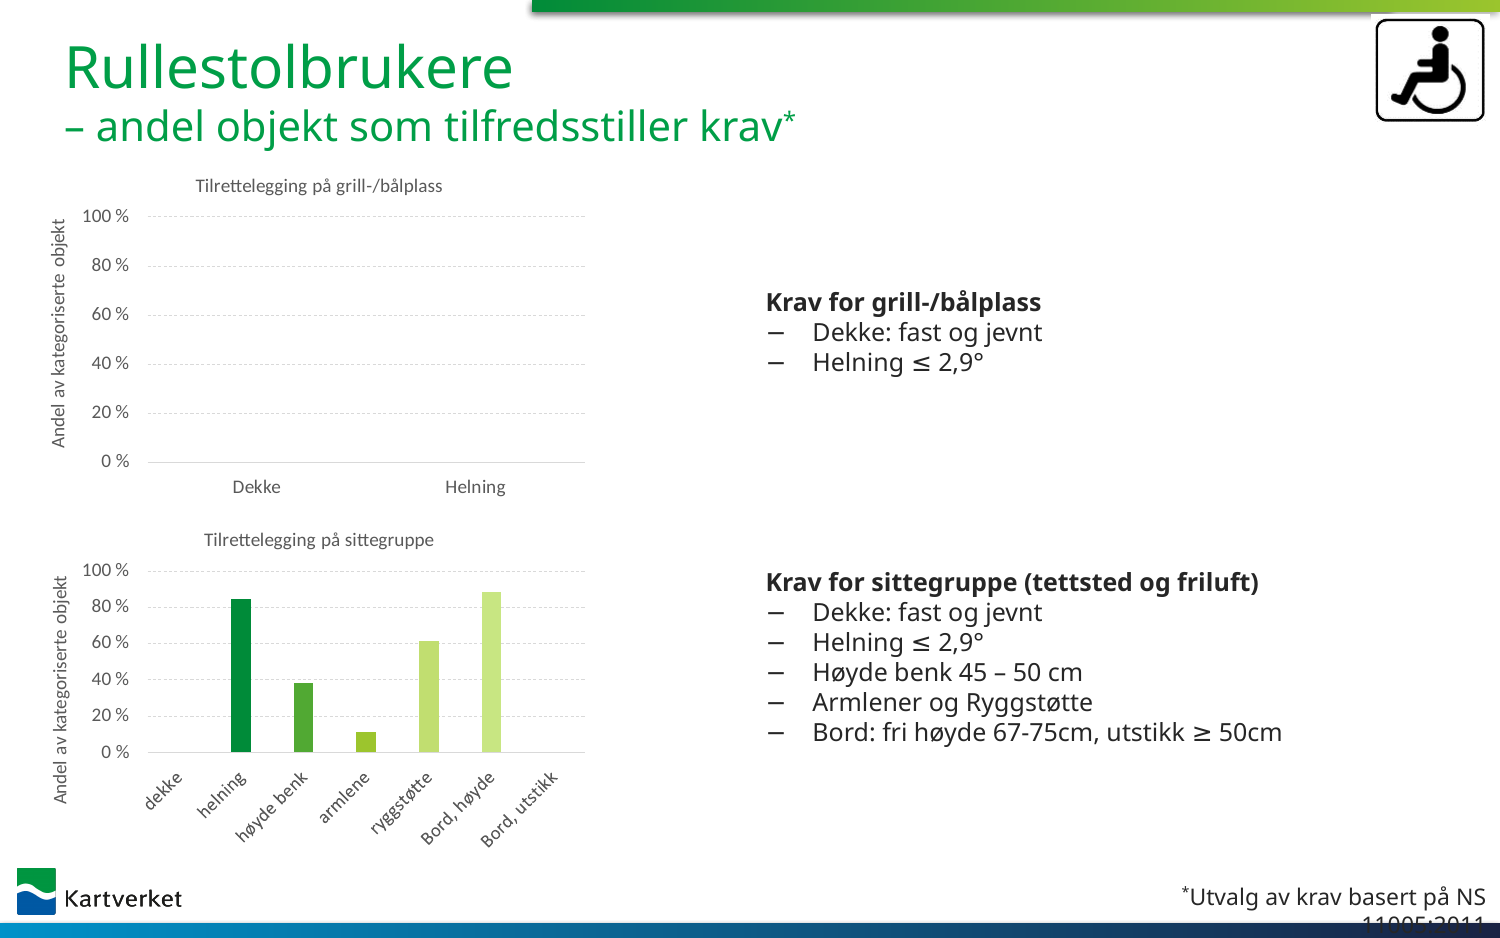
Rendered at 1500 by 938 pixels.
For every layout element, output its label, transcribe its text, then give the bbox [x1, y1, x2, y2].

picture [1371, 13, 1491, 127]
picture [41, 166, 596, 505]
text_box Krav for grill-/bålplass Dekke: fast og jevnt Helning ≤ 2,9° [750, 279, 1452, 384]
text_box Krav for sittegruppe (tettsted og friluft) Dekke: fast og jevnt Helning ≤ 2,9° Høyde benk 45 – 50 cm Armlener og Ryggstøtte Bord: fri høyde 67-75cm, utstikk ≥ 50cm [750, 559, 1500, 754]
picture [41, 520, 596, 859]
text_box Rullestolbrukere – andel objekt som tilfredsstiller krav* [49, 14, 1431, 158]
text_box *Utvalg av krav basert på NS 11005:2011 [1068, 873, 1500, 938]
